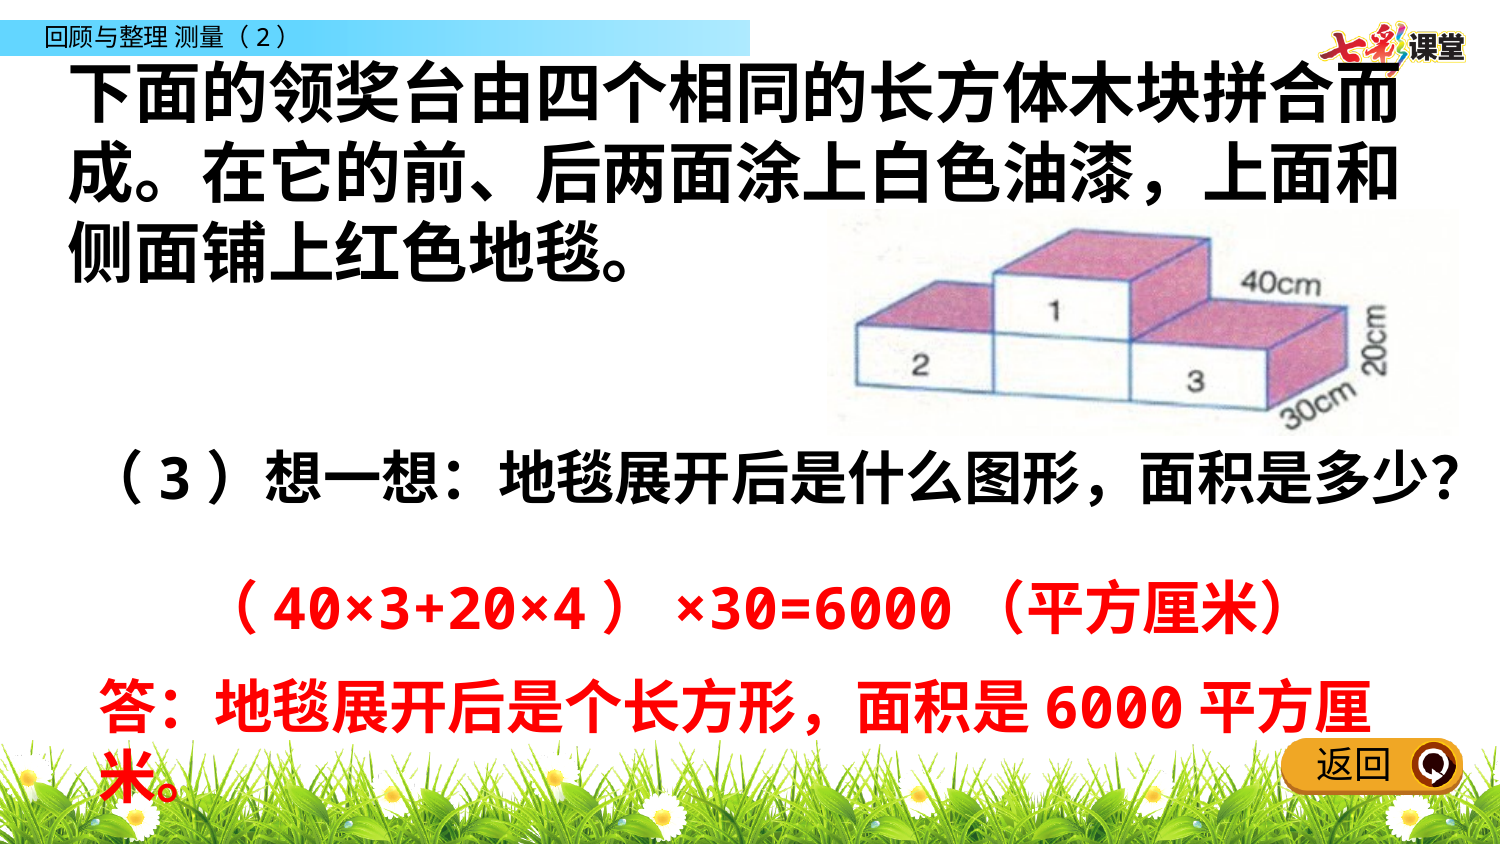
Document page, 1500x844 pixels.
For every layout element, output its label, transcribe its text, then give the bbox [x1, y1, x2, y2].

text_box （40×3+20×4）×30=6000（平方厘米） [185, 563, 1395, 643]
text_box 答：地毯展开后是个长方形，面积是6000平方厘米。 [83, 663, 1412, 725]
text_box 下面的领奖台由四个相同的长方体木块拼合而成。在它的前、后两面涂上白色油漆，上面和侧面铺上红色地毯。 [53, 43, 1447, 207]
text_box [1281, 733, 1464, 795]
picture [827, 208, 1459, 436]
picture [0, 740, 1500, 844]
picture [1316, 20, 1468, 80]
text_box （3）想一想：地毯展开后是什么图形，面积是多少？ [70, 433, 1471, 576]
